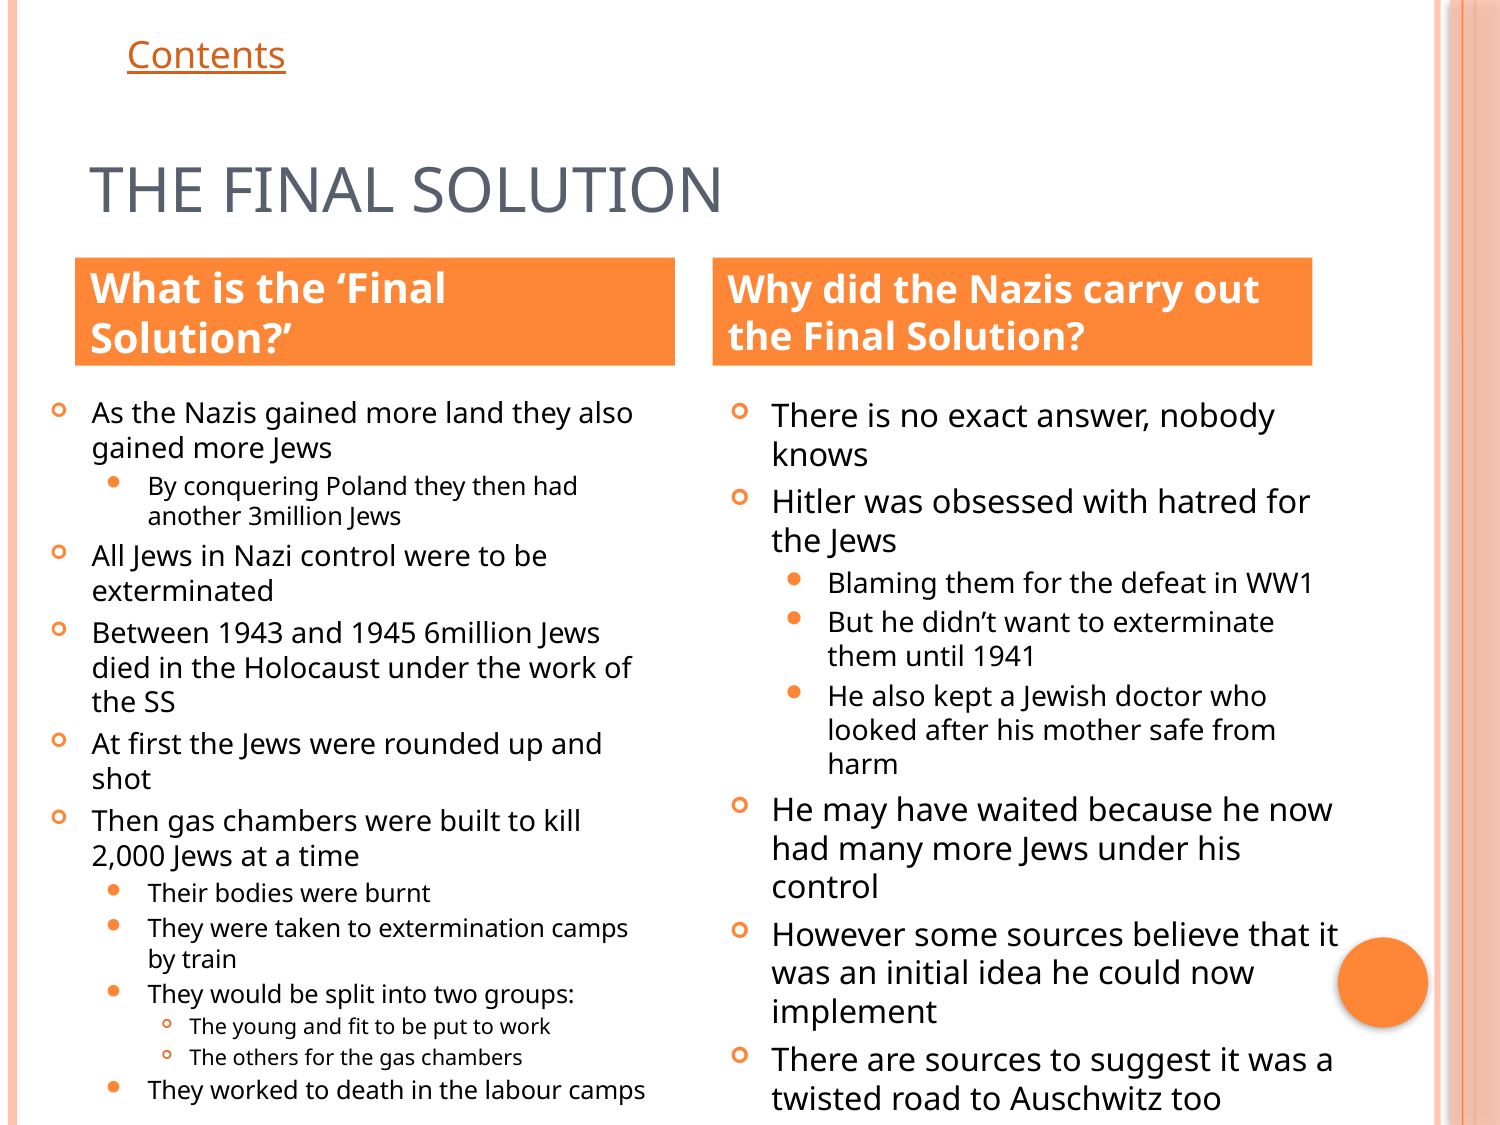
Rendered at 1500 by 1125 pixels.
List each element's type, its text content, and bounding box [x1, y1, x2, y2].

list What is the ‘Final Solution?’ [74, 257, 676, 366]
list There is no exact answer, nobody knows Hitler was obsessed with hatred for the Jews Blaming them for the defeat in WW1 But he didn’t want to exterminate them until 1941 He also kept a Jewish doctor who looked after his mother safe from harm He may have waited because he now had many more Jews under his control However some sources believe that it was an initial idea he could now implement There are sources to suggest it was a twisted road to Auschwitz too [714, 387, 1360, 1125]
title The Final Solution [75, 44, 1313, 233]
list As the Nazis gained more land they also gained more Jews By conquering Poland they then had another 3million Jews All Jews in Nazi control were to be exterminated Between 1943 and 1945 6million Jews died in the Holocaust under the work of the SS At first the Jews were rounded up and shot Then gas chambers were built to kill 2,000 Jews at a time Their bodies were burnt They were taken to extermination camps by train They would be split into two groups: The young and fit to be put to work The others for the gas chambers They worked to death in the labour camps [34, 387, 676, 1125]
list Why did the Nazis carry out the Final Solution? [712, 257, 1313, 366]
